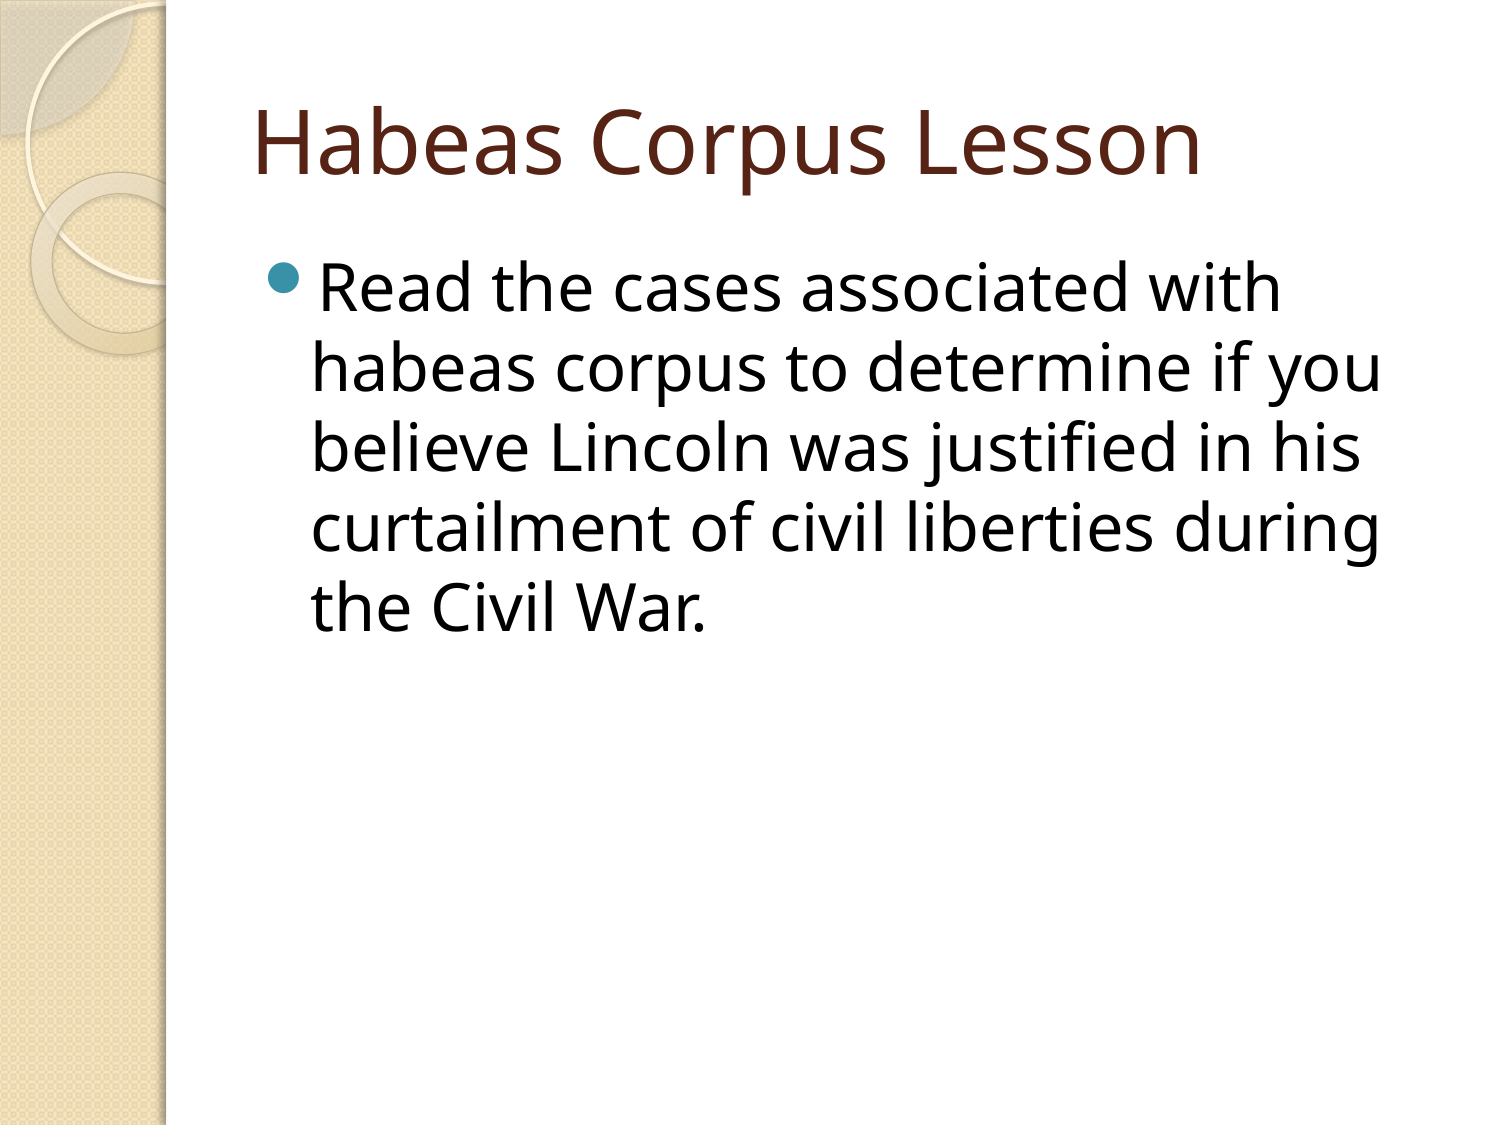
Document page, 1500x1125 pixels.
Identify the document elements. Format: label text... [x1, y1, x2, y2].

title Habeas Corpus Lesson [235, 45, 1466, 233]
list Read the cases associated with habeas corpus to determine if you believe Lincoln was justified in his curtailment of civil liberties during the Civil War. [235, 237, 1466, 1025]
